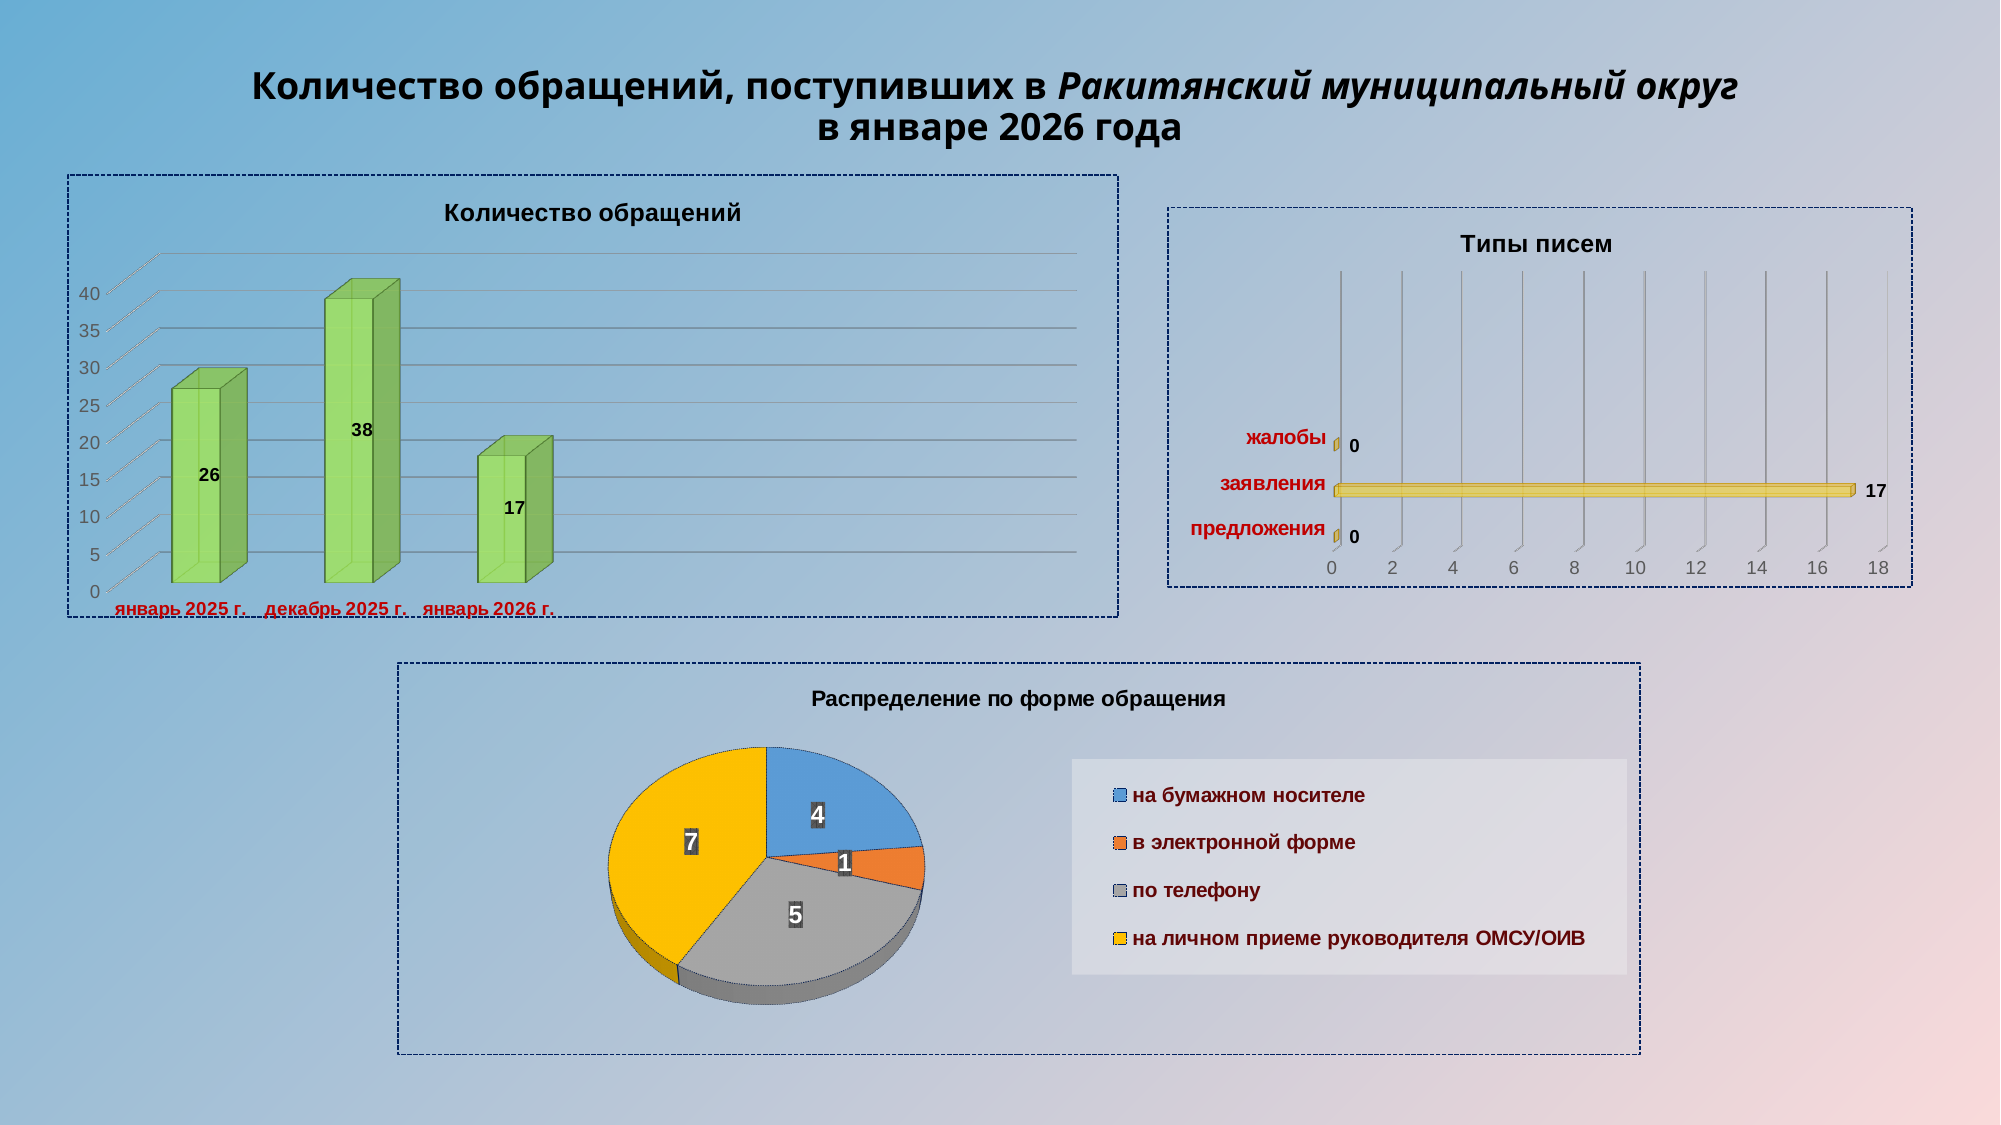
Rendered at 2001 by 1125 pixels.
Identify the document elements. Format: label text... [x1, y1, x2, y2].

chart [1167, 206, 1913, 588]
chart [396, 662, 1641, 1056]
chart [67, 174, 1119, 620]
title Количество обращений, поступивших в Ракитянский муниципальный округ в январе 2026 года [137, 59, 1863, 175]
